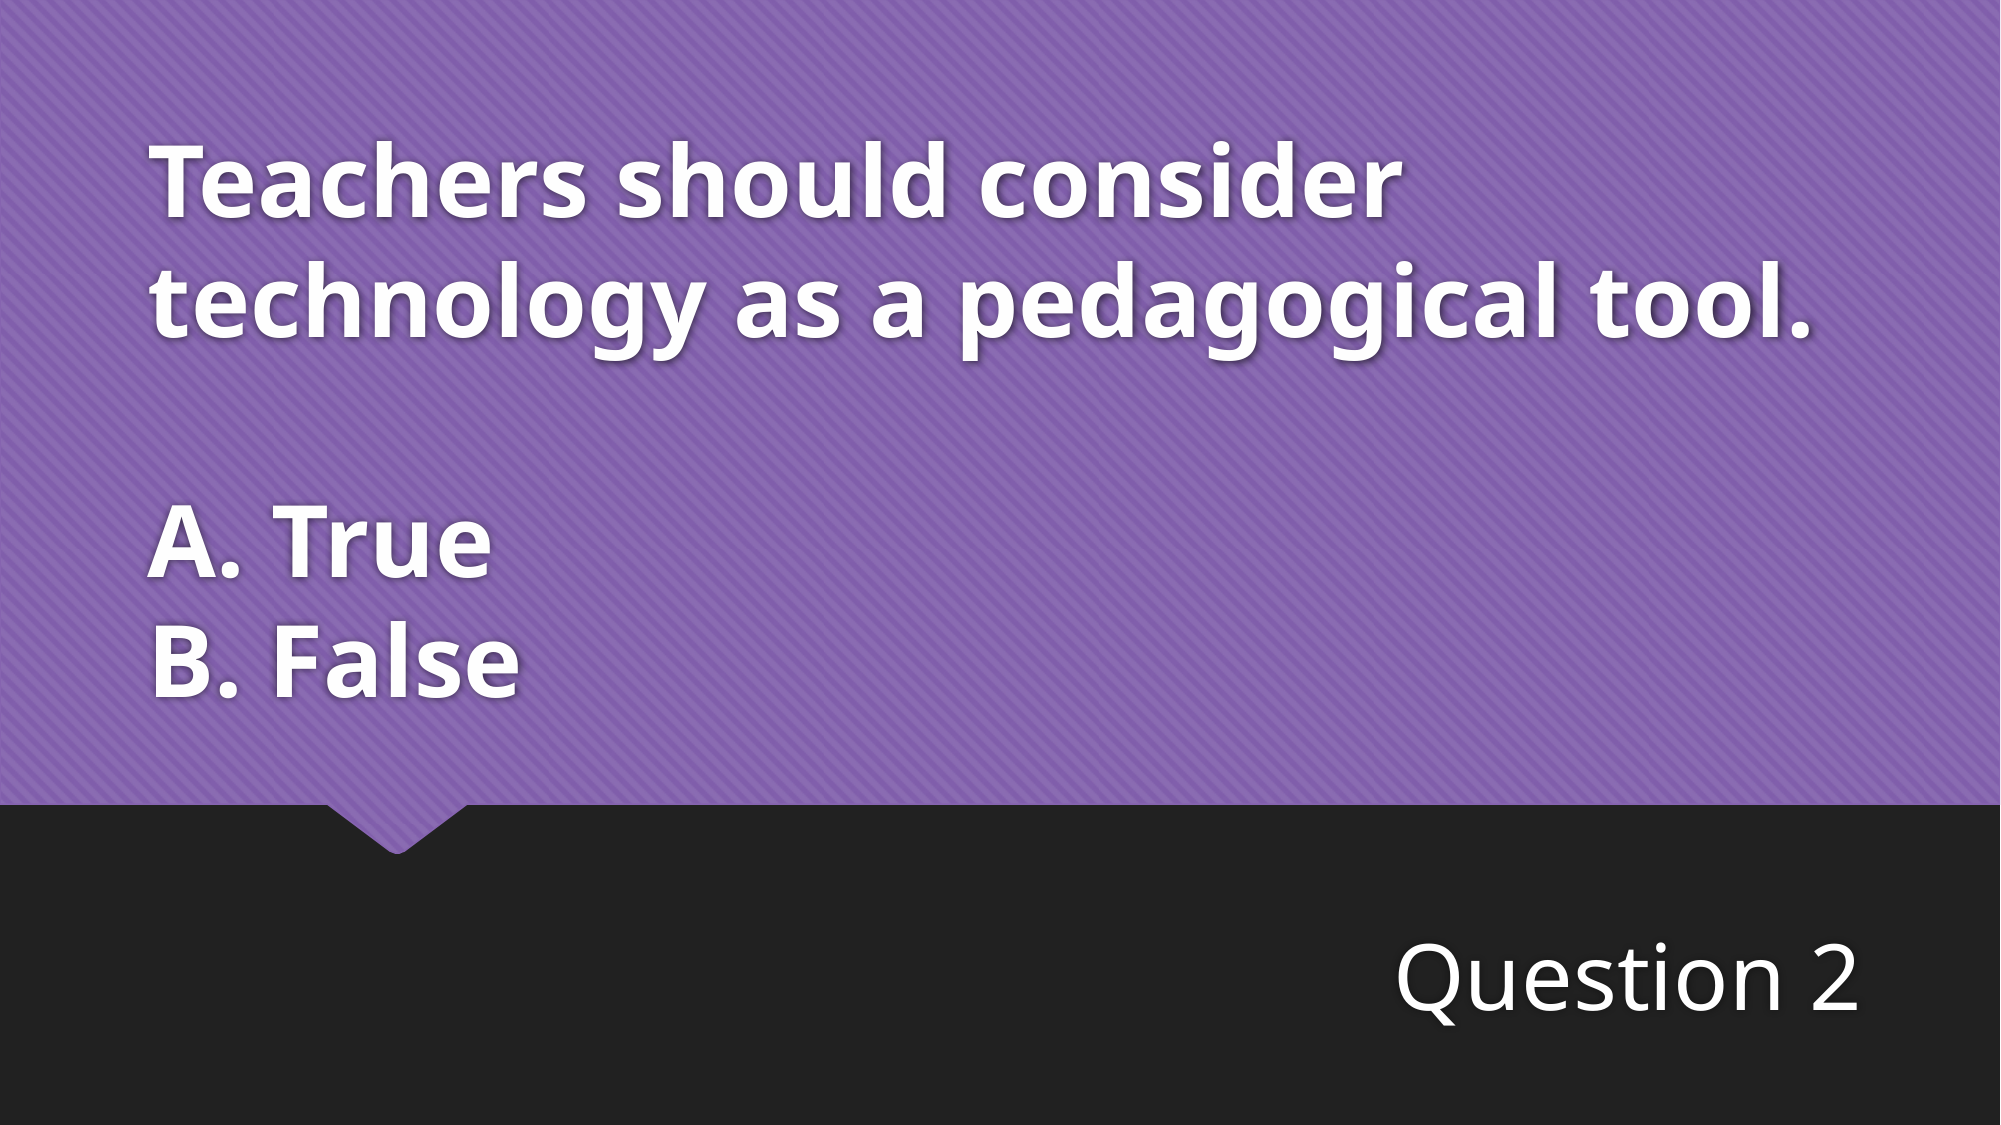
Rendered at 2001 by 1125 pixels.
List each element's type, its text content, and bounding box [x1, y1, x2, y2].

title Teachers should consider technology as a pedagogical tool. A. True B. False [132, 237, 1868, 726]
subtitle Question 2 [1378, 911, 1900, 983]
